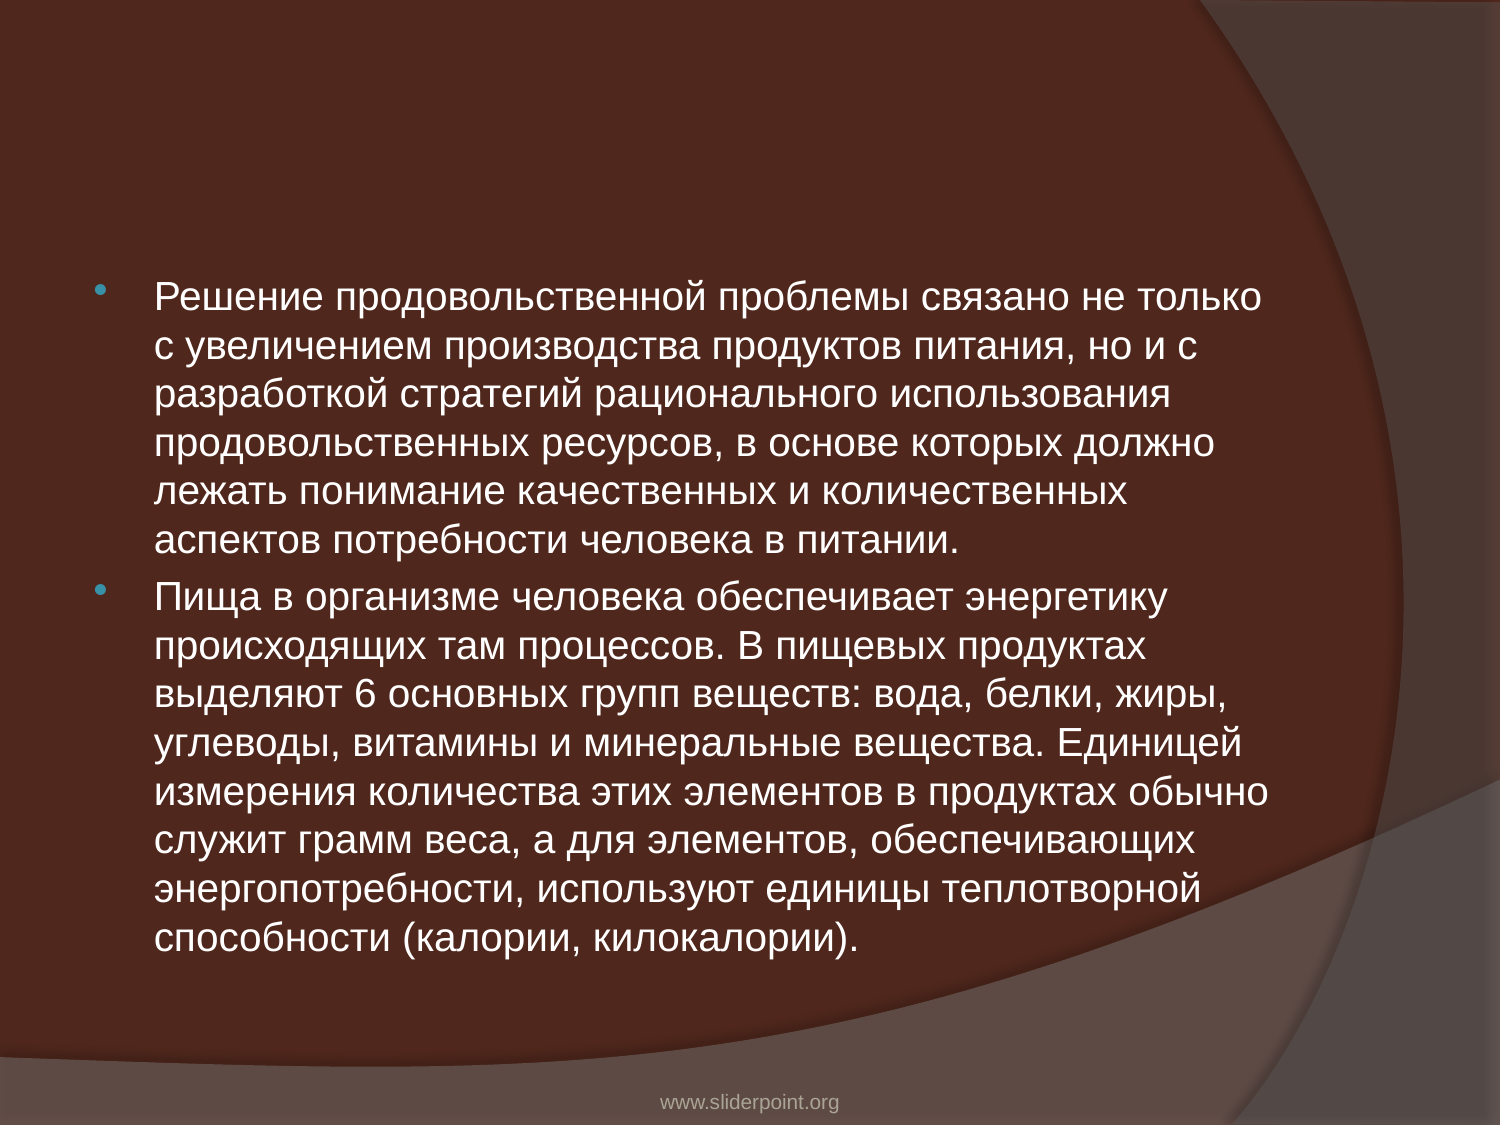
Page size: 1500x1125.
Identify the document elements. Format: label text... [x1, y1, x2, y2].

footer www.sliderpoint.org [512, 1053, 988, 1114]
list Решение продовольственной проблемы связано не только с увеличением производства продуктов питания, но и с разработкой стратегий рационального использования продовольственных ресурсов, в основе которых должно лежать понимание качественных и количественных аспектов потребности человека в питании. Пища в организме человека обеспечивает энергетику происходящих там процессов. В пищевых продуктах выделяют 6 основных групп веществ: вода, белки, жиры, углеводы, витамины и минеральные вещества. Единицей измерения количества этих элементов в продуктах обычно служит грамм веса, а для элементов, обеспечивающих энергопотребности, используют единицы теплотворной способности (калории, килокалории). [75, 262, 1300, 1005]
